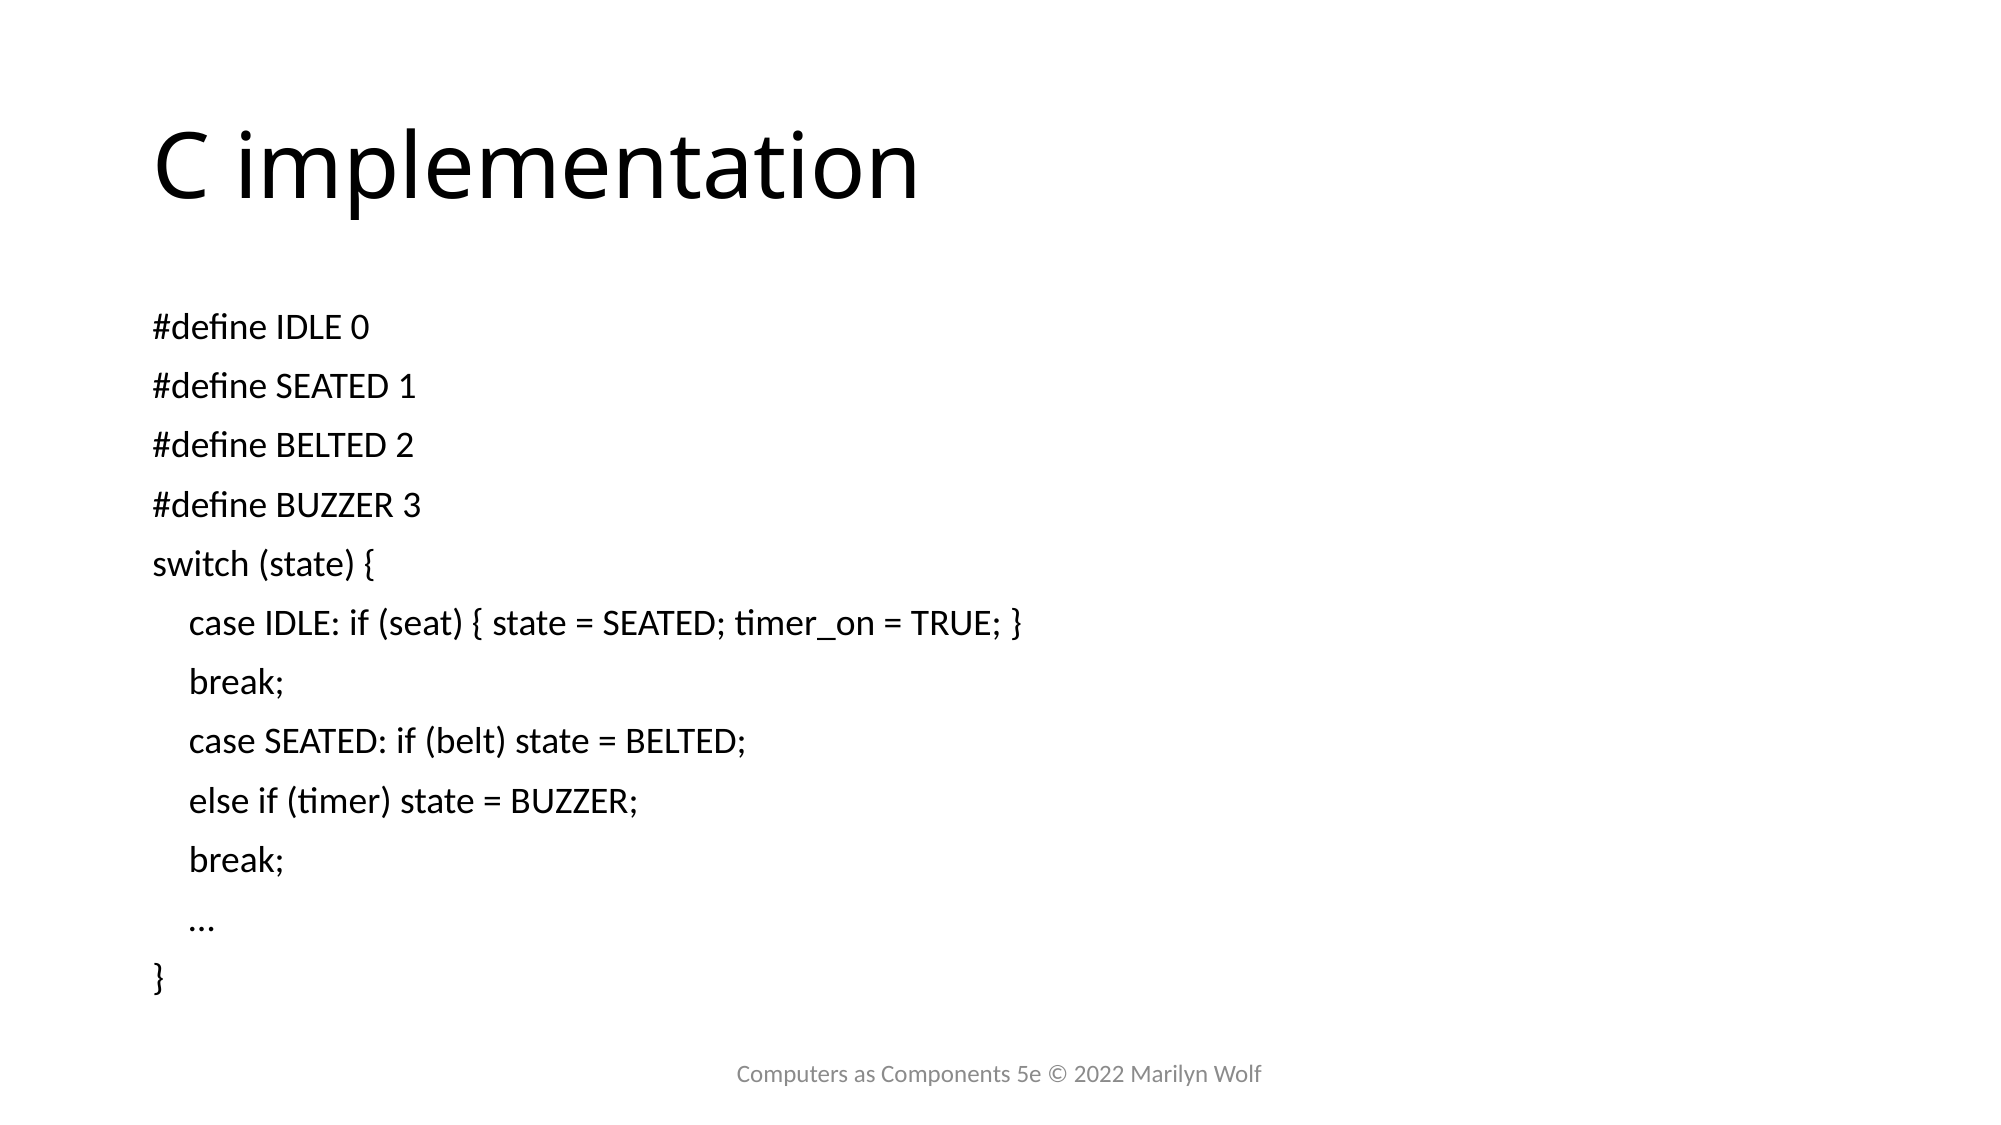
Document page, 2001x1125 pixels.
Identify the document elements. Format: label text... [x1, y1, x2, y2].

footer Computers as Components 5e © 2022 Marilyn Wolf [662, 1042, 1338, 1103]
list #define IDLE 0 #define SEATED 1 #define BELTED 2 #define BUZZER 3 switch (state) { case IDLE: if (seat) { state = SEATED; timer_on = TRUE; } break; case SEATED: if (belt) state = BELTED; else if (timer) state = BUZZER; break; … } [137, 299, 1863, 1014]
title C implementation [137, 59, 1863, 278]
